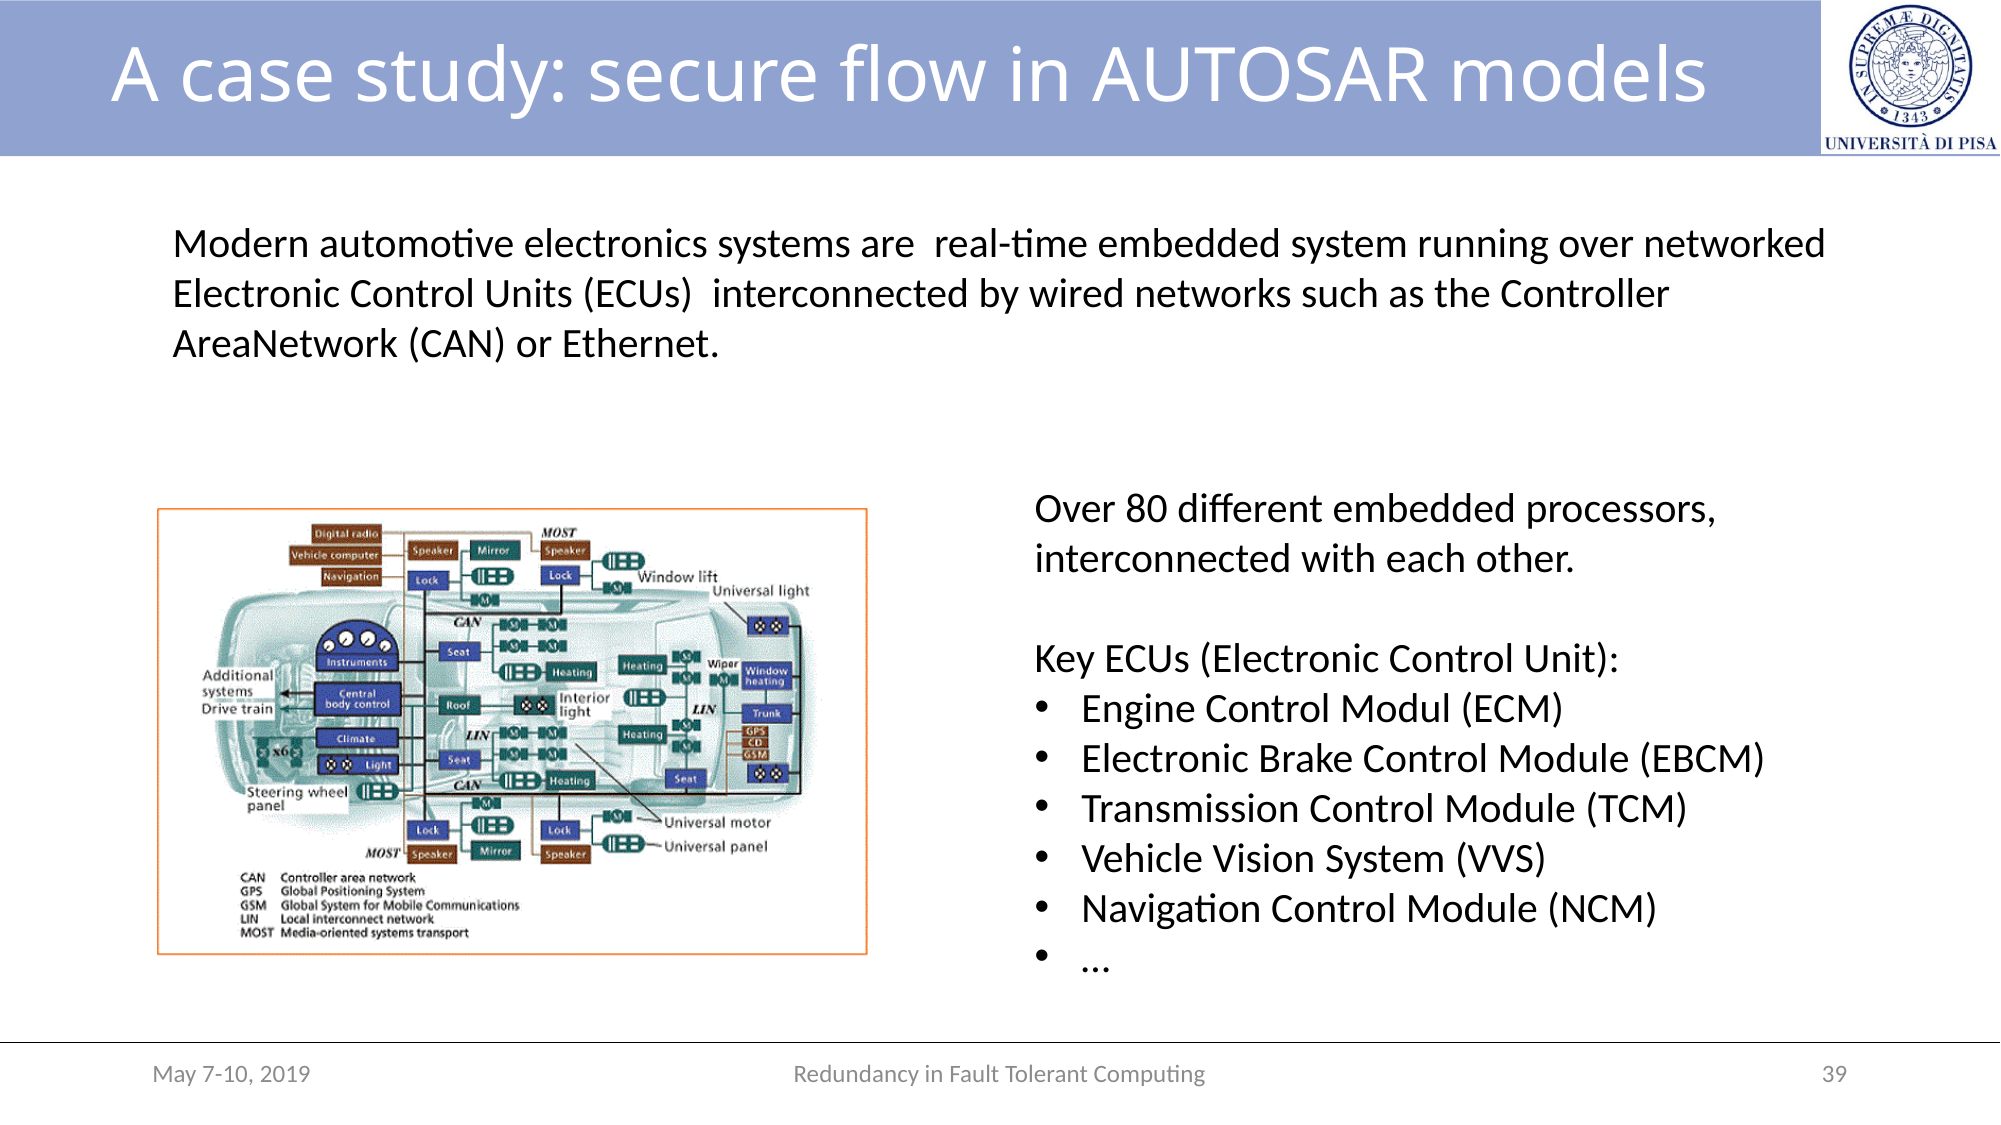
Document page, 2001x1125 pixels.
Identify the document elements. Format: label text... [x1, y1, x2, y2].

picture [152, 504, 873, 962]
footer Redundancy in Fault Tolerant Computing [662, 1042, 1338, 1103]
slide_number 39 [1412, 1042, 1863, 1103]
text_box Modern automotive electronics systems are real-time embedded system running over networked Electronic Control Units (ECUs) interconnected by wired networks such as the Controller AreaNetwork (CAN) or Ethernet. [157, 208, 1892, 419]
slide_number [137, 1042, 588, 1103]
picture [1822, 0, 2000, 154]
text_box Over 80 different embedded processors, interconnected with each other. Key ECUs (Electronic Control Unit): Engine Control Modul (ECM) Electronic Brake Control Module (EBCM) Transmission Control Module (TCM) Vehicle Vision System (VVS) Navigation Control Module (NCM) … [1019, 473, 1924, 989]
title A case study: secure flow in AUTOSAR models [0, 0, 1822, 154]
